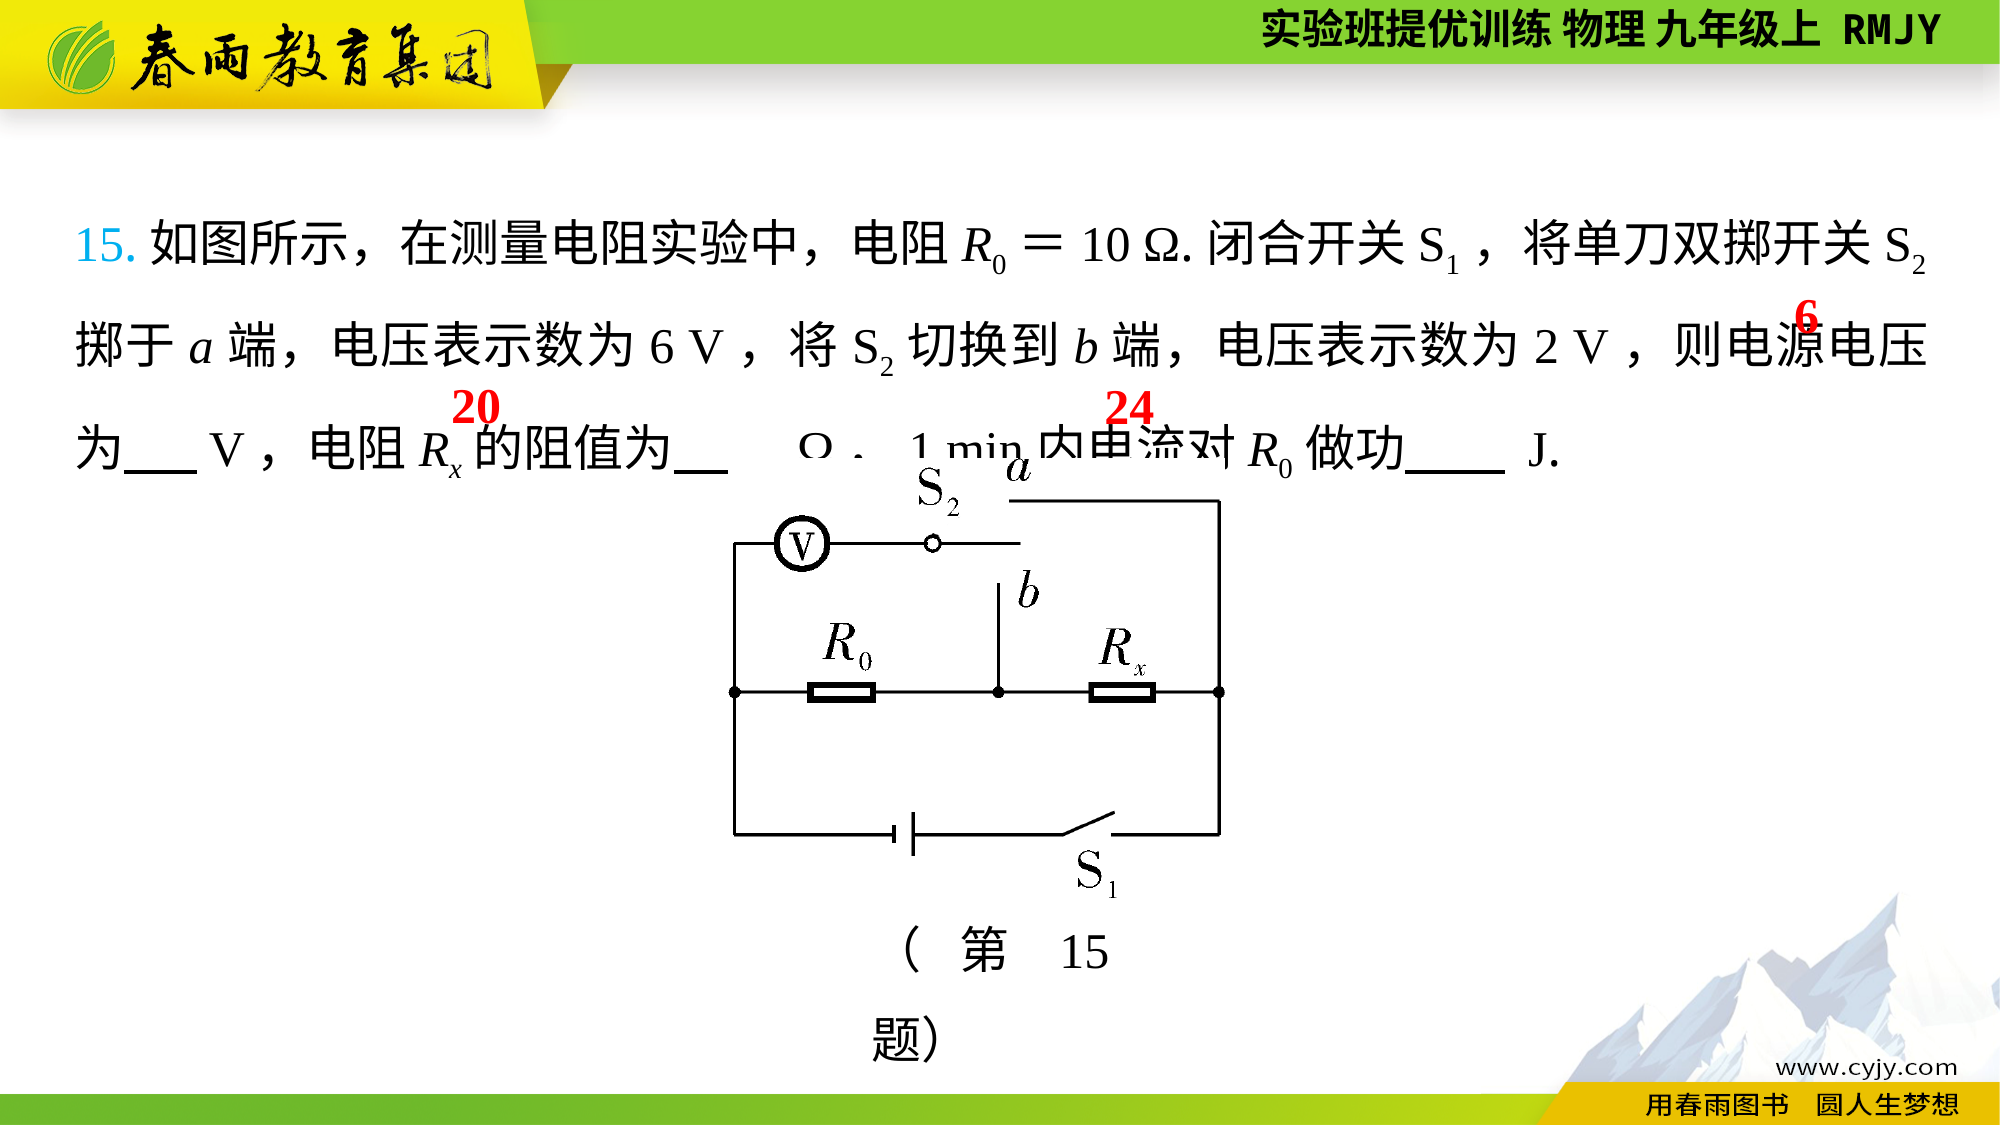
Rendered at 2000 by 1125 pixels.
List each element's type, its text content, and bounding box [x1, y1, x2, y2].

text_box （第15题） [856, 907, 1137, 987]
list 15.如图所示，在测量电阻实验中，电阻R0＝10 Ω.闭合开关S1，将单刀双掷开关S2掷于a端，电压表示数为6 V，将S2切换到b端，电压表示数为2 V，则电源电压为 V，电阻Rx的阻值为 Ω，1 min内电流对R0做功 J. [59, 169, 1944, 458]
text_box 6 [1779, 275, 1835, 351]
text_box 24 [1089, 366, 1170, 442]
text_box 20 [436, 365, 516, 441]
picture [0, 0, 2000, 1125]
